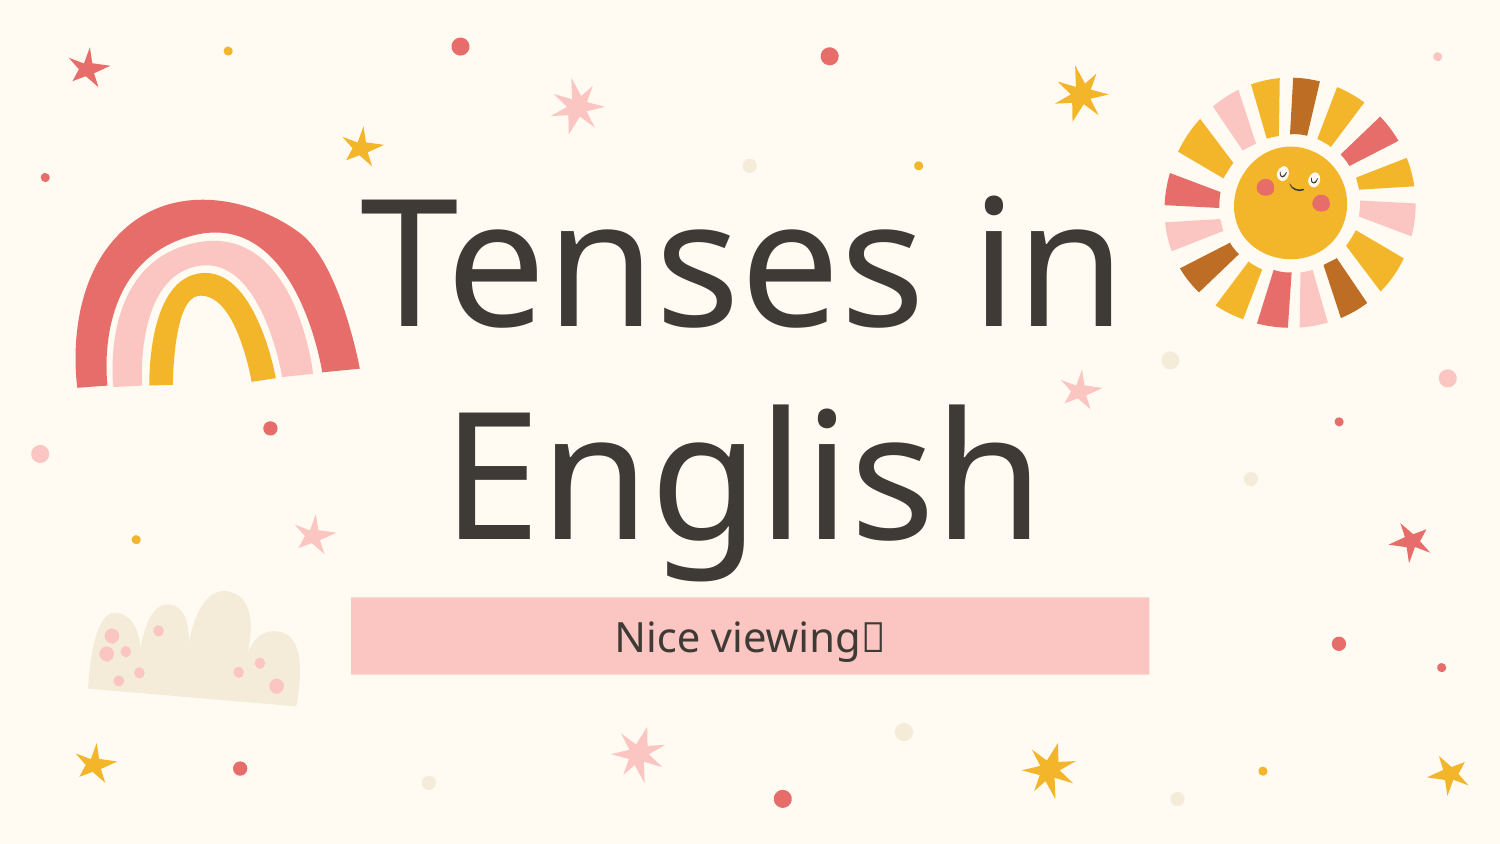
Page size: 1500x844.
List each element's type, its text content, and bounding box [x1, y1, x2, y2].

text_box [60, 199, 361, 389]
subtitle Nice viewing [351, 597, 1150, 675]
title Tenses in English [267, 183, 1220, 542]
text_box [1164, 77, 1416, 329]
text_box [85, 582, 314, 708]
